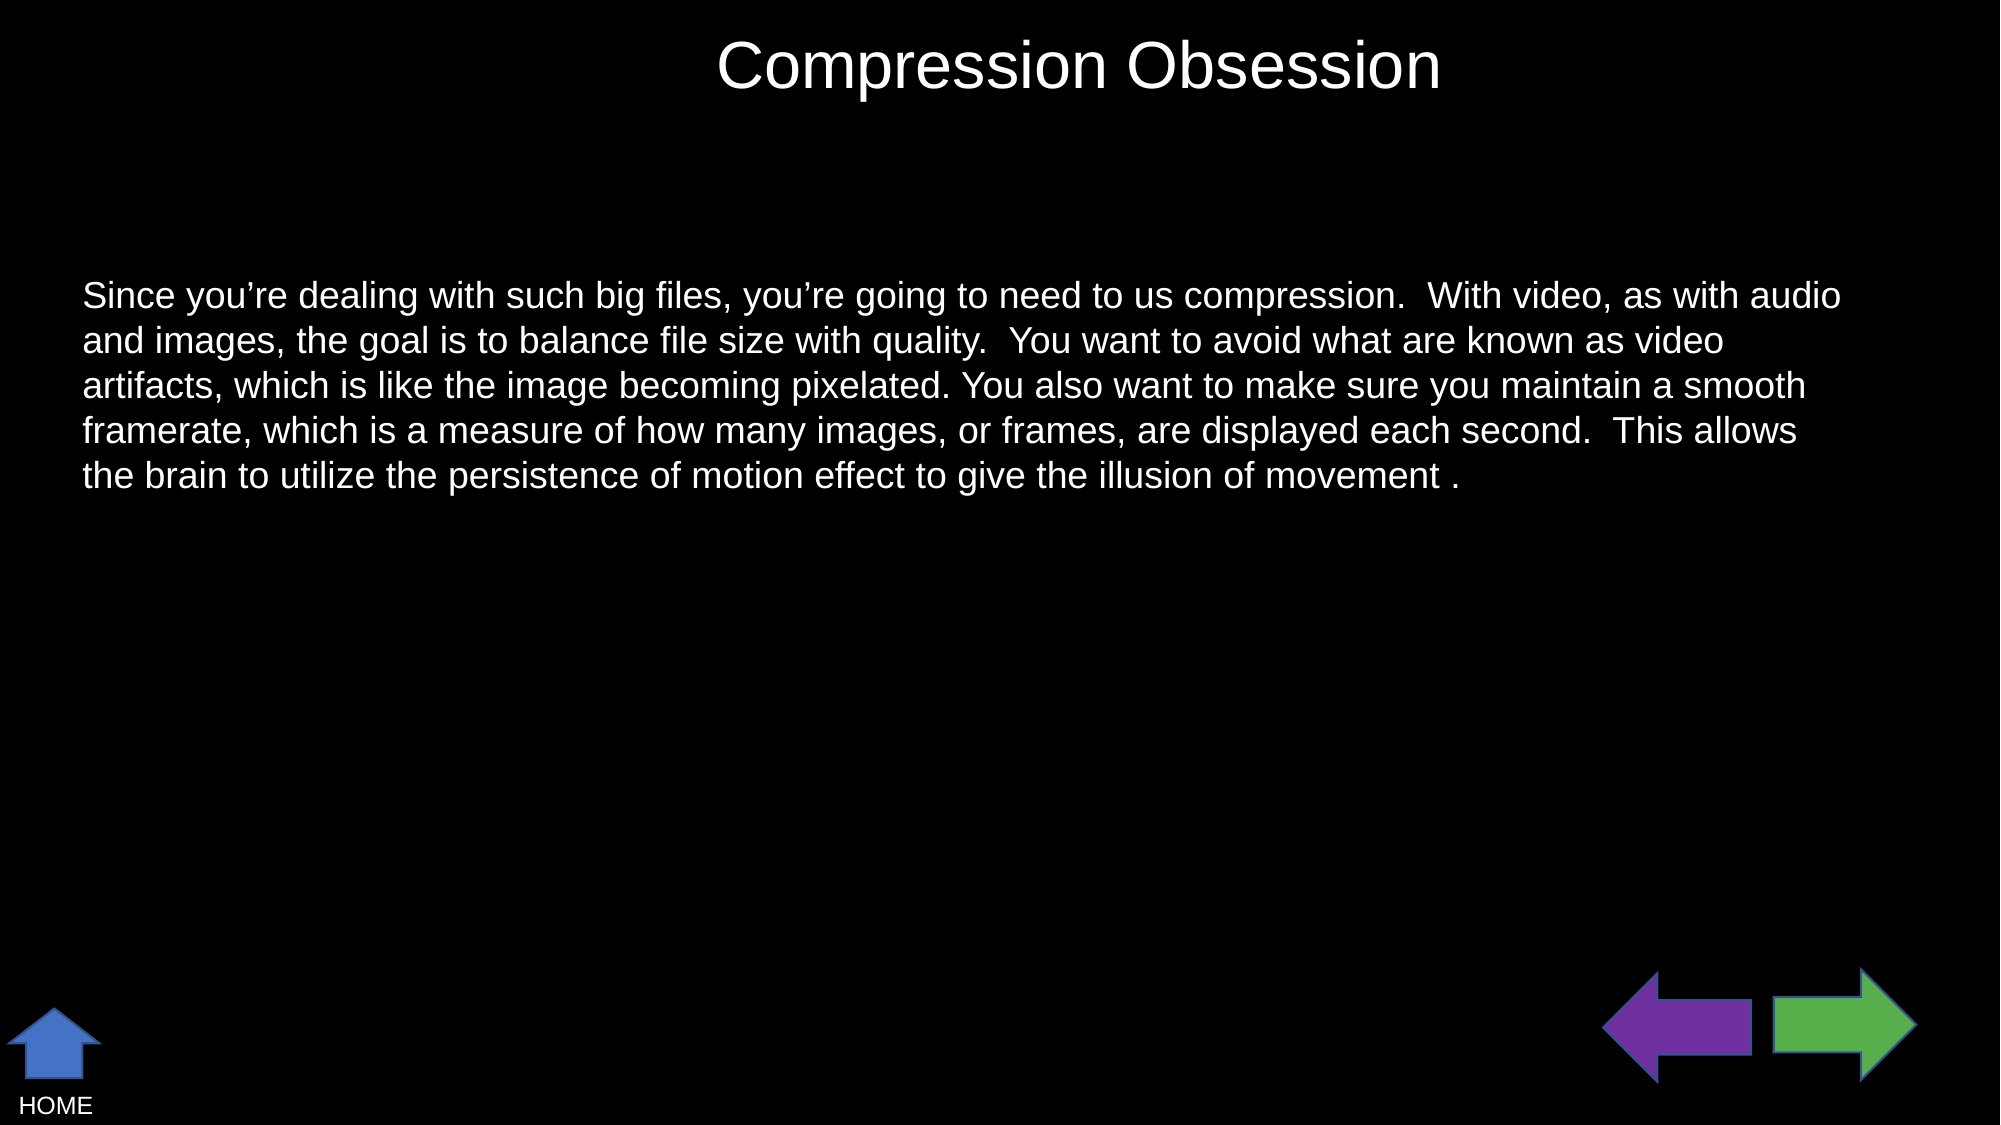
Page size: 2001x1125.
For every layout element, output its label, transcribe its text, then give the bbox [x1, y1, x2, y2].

text_box [1772, 966, 1918, 1083]
text_box Compression Obsession [701, 14, 1614, 109]
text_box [3, 1008, 132, 1125]
text_box [1601, 970, 1753, 1085]
text_box Since you’re dealing with such big files, you’re going to need to us compression. With video, as with audio and images, the goal is to balance file size with quality. You want to avoid what are known as video artifacts, which is like the image becoming pixelated. You also want to make sure you maintain a smooth framerate, which is a measure of how many images, or frames, are displayed each second. This allows the brain to utilize the persistence of motion effect to give the illusion of movement . [67, 263, 1875, 504]
